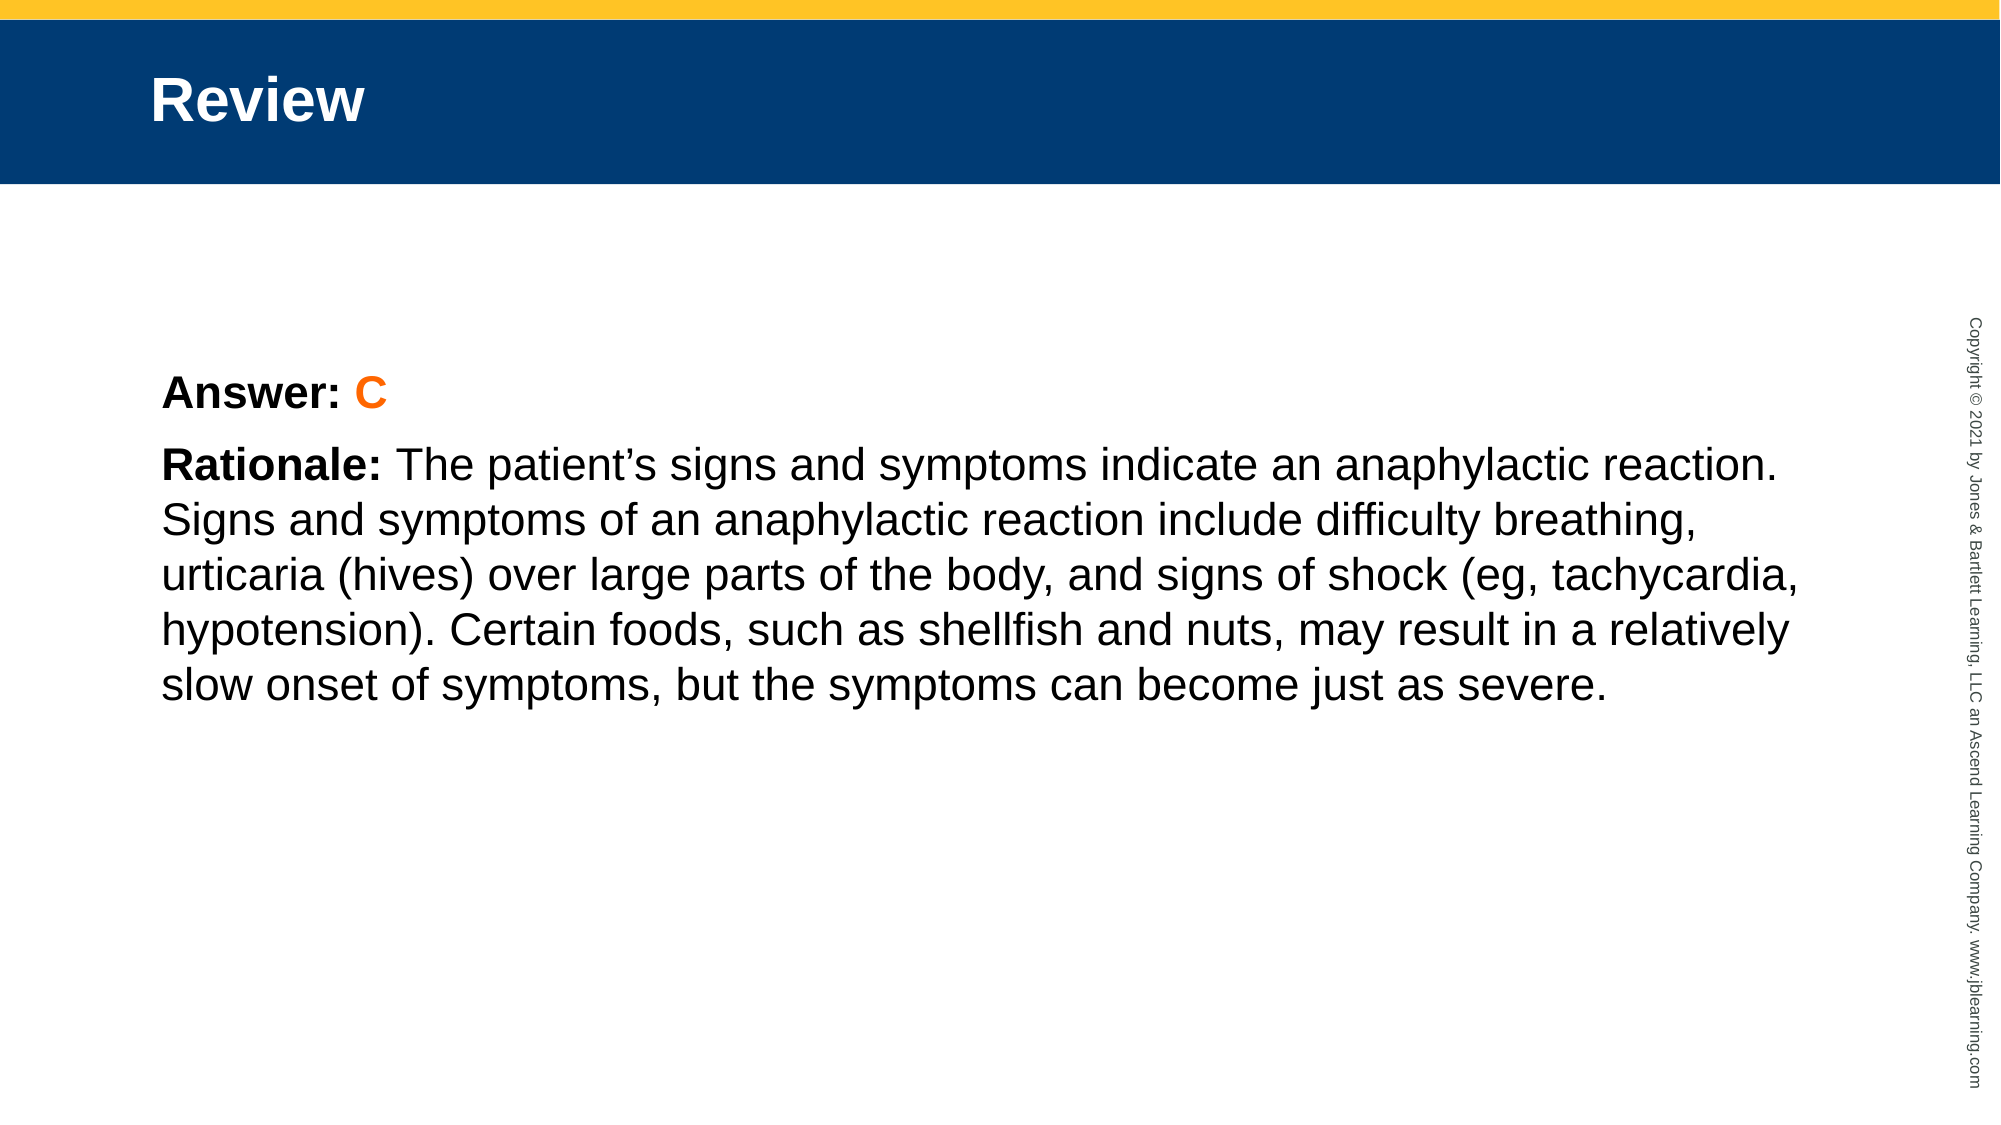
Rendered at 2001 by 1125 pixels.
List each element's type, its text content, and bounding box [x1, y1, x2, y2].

list Answer: C Rationale: The patient’s signs and symptoms indicate an anaphylactic reaction. Signs and symptoms of an anaphylactic reaction include difficulty breathing, urticaria (hives) over large parts of the body, and signs of shock (eg, tachycardia, hypotension). Certain foods, such as shellfish and nuts, may result in a relatively slow onset of symptoms, but the symptoms can become just as severe. [146, 361, 1859, 1016]
title Review [0, 19, 2000, 185]
